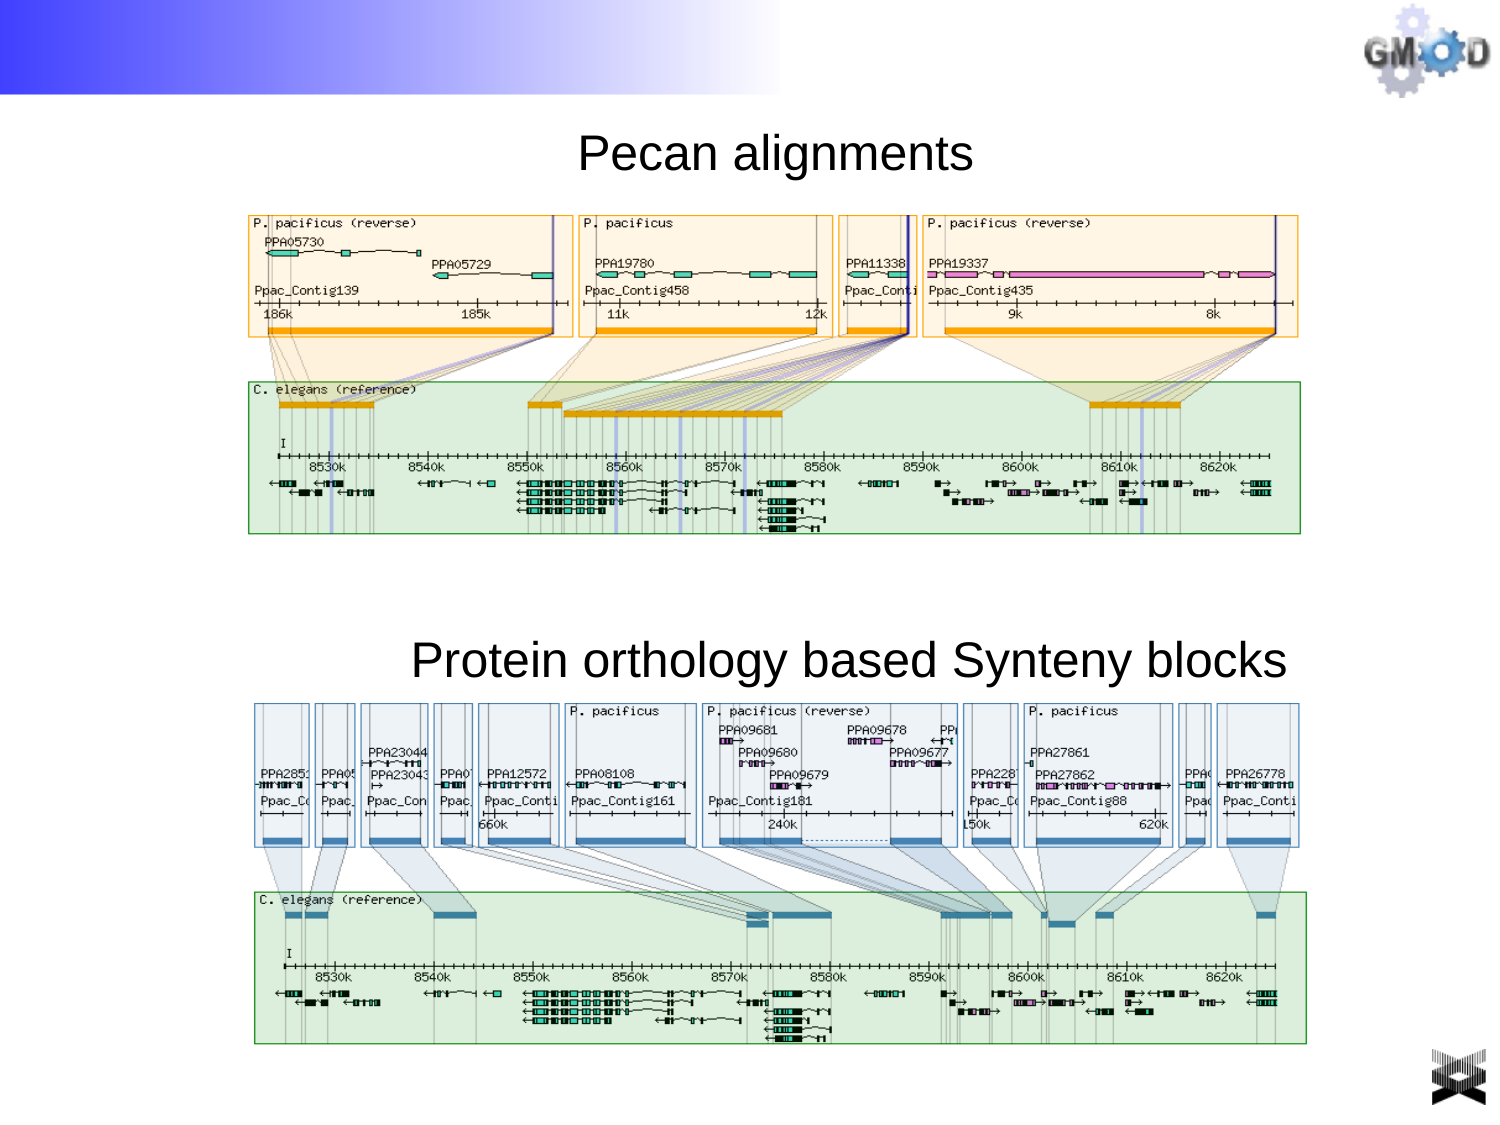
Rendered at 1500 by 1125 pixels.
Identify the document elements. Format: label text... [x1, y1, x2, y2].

picture [248, 702, 1312, 1050]
text_box Pecan alignments [562, 112, 989, 188]
picture [242, 215, 1307, 541]
text_box Protein orthology based Synteny blocks [395, 620, 1048, 695]
picture [1431, 1049, 1487, 1105]
